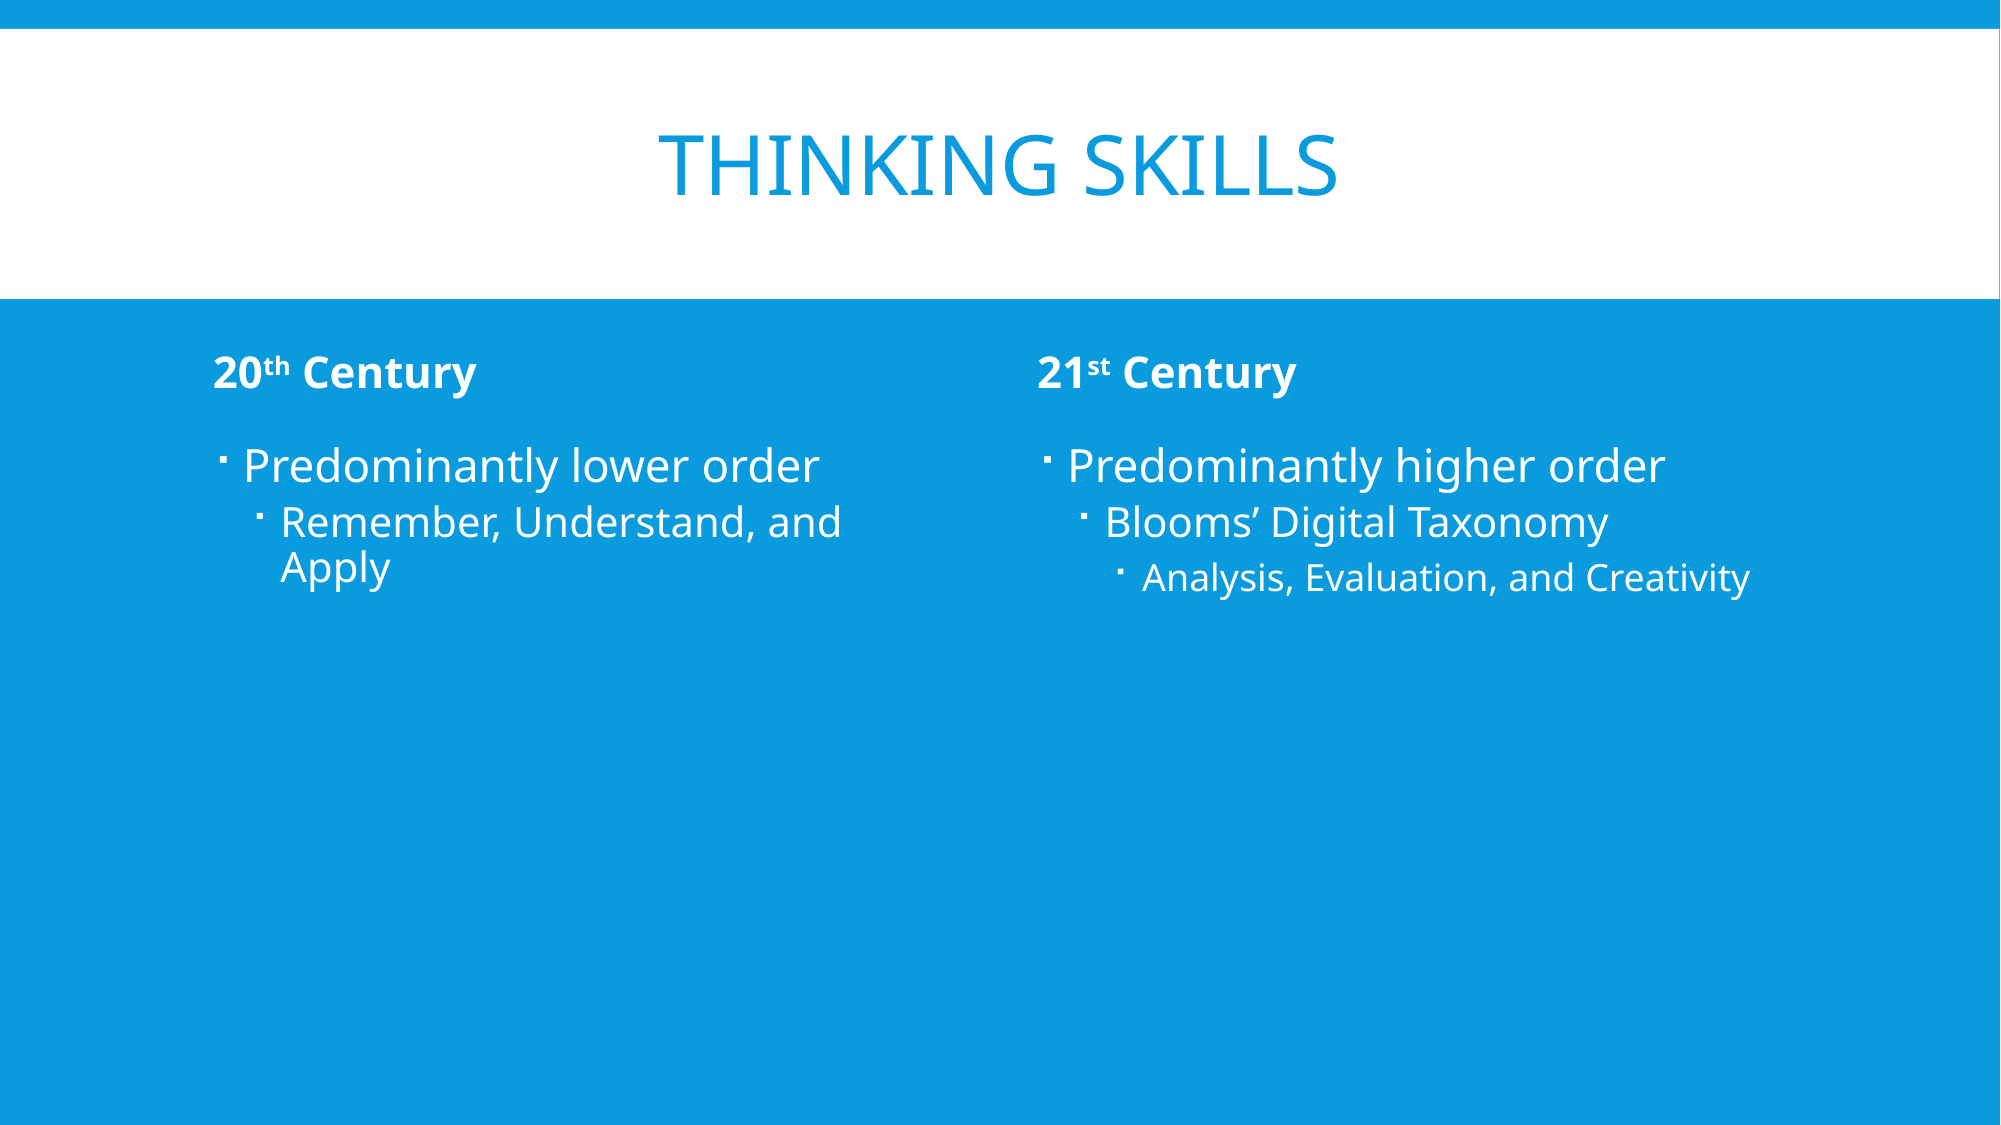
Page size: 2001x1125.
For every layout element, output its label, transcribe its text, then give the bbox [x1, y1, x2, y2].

title Thinking Skills [197, 46, 1803, 295]
list 21st Century [1022, 313, 1803, 435]
list 20th Century [198, 313, 978, 435]
list Predominantly higher order Blooms’ Digital Taxonomy Analysis, Evaluation, and Creativity [1022, 435, 1803, 1021]
list Predominantly lower order Remember, Understand, and Apply [198, 435, 978, 1021]
